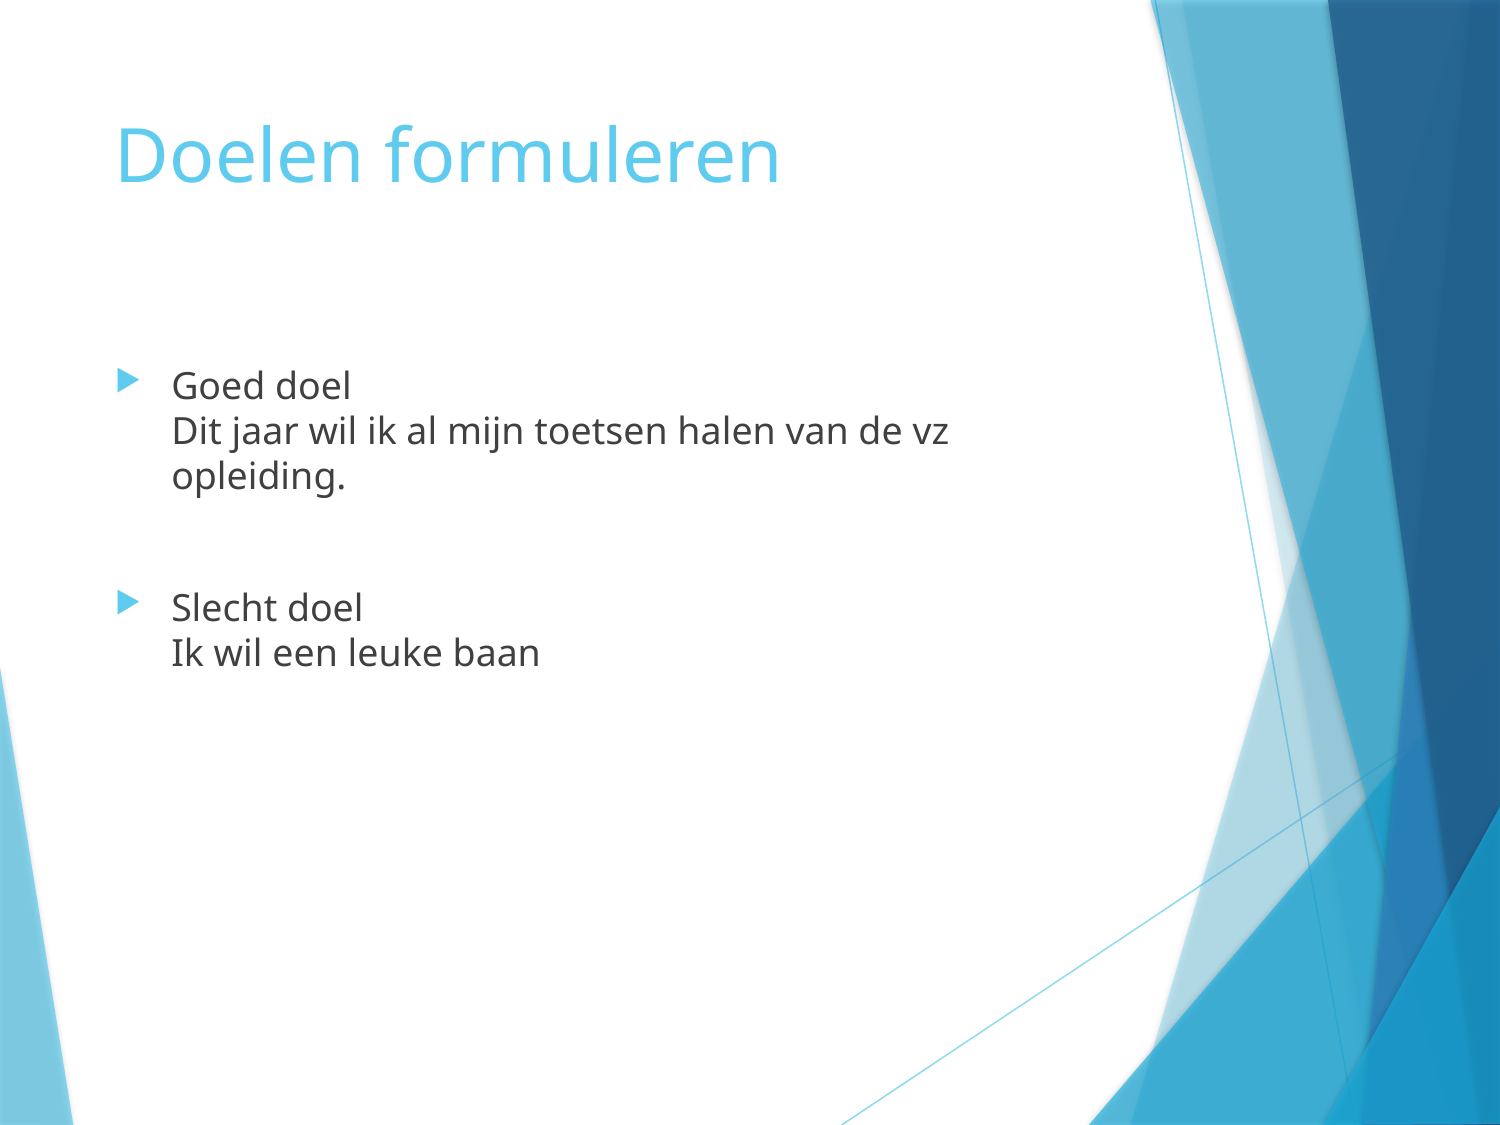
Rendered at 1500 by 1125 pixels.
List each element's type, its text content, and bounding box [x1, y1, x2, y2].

list Goed doel Dit jaar wil ik al mijn toetsen halen van de vz opleiding. Slecht doel Ik wil een leuke baan [99, 354, 1142, 992]
title Doelen formuleren [99, 99, 1142, 317]
